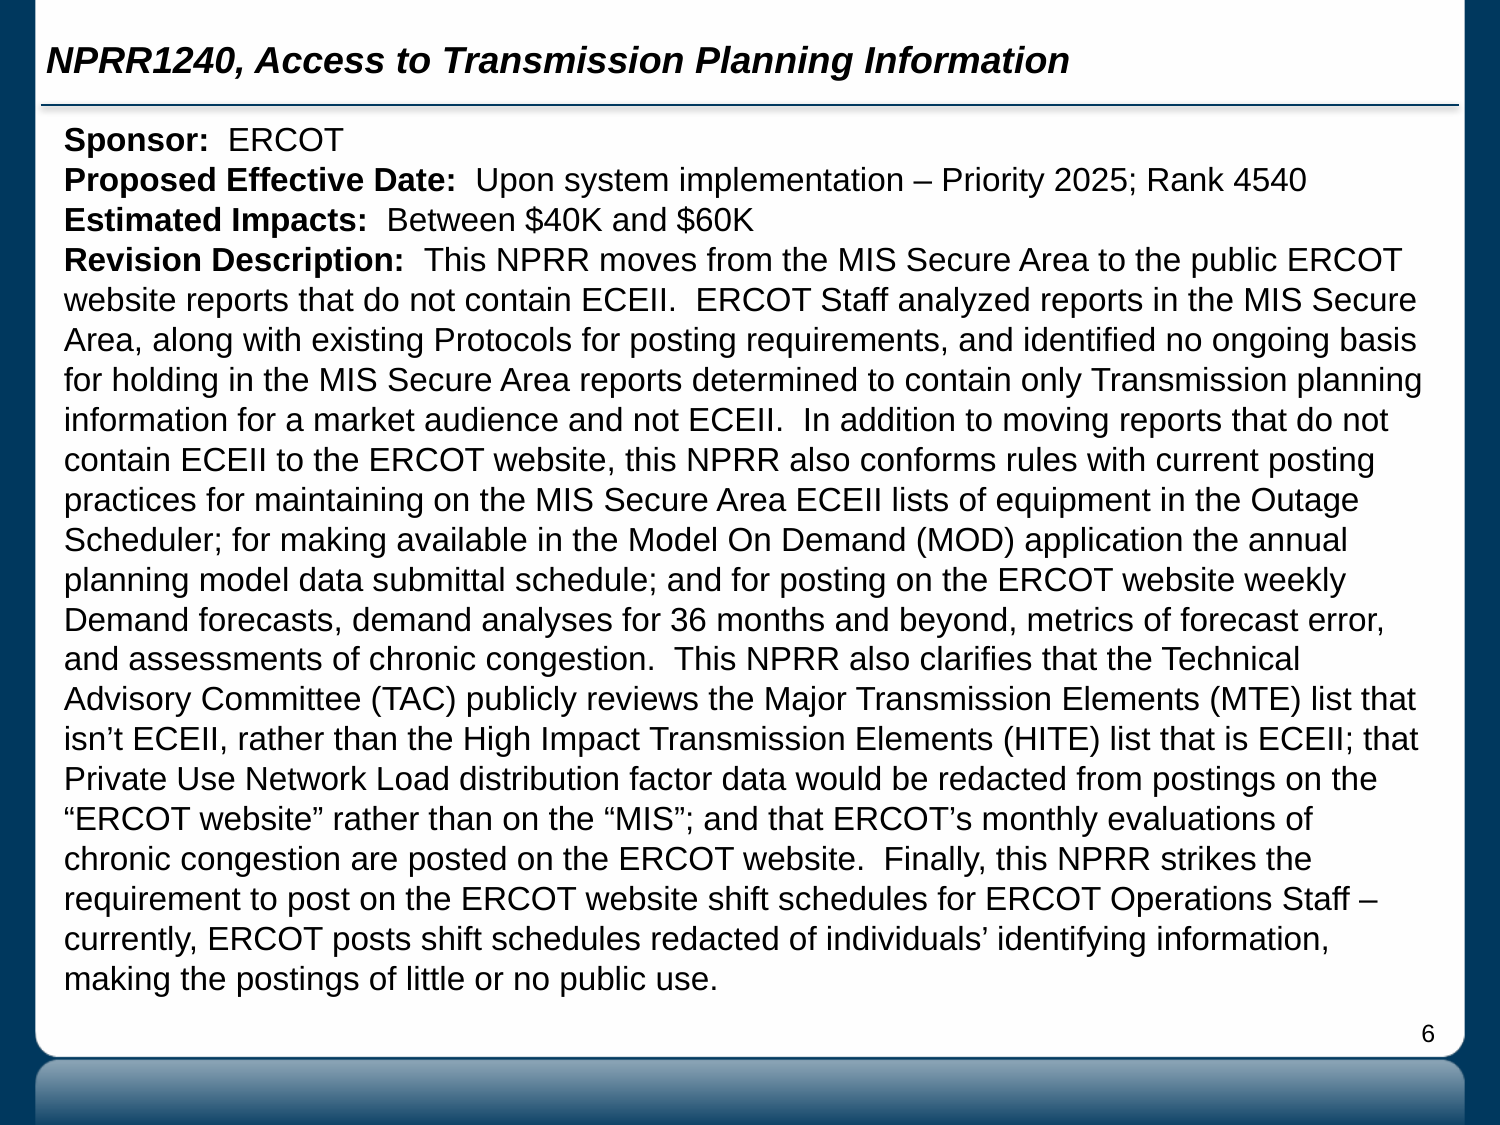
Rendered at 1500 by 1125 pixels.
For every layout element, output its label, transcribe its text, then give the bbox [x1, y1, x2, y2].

text_box Sponsor: ERCOT Proposed Effective Date: Upon system implementation – Priority 2025; Rank 4540 Estimated Impacts: Between $40K and $60K Revision Description: This NPRR moves from the MIS Secure Area to the public ERCOT website reports that do not contain ECEII. ERCOT Staff analyzed reports in the MIS Secure Area, along with existing Protocols for posting requirements, and identified no ongoing basis for holding in the MIS Secure Area reports determined to contain only Transmission planning information for a market audience and not ECEII. In addition to moving reports that do not contain ECEII to the ERCOT website, this NPRR also conforms rules with current posting practices for maintaining on the MIS Secure Area ECEII lists of equipment in the Outage Scheduler; for making available in the Model On Demand (MOD) application the annual planning model data submittal schedule; and for posting on the ERCOT website weekly Demand forecasts, demand analyses for 36 months and beyond, metrics of forecast error, and assessments of chronic congestion. This NPRR also clarifies that the Technical Advisory Committee (TAC) publicly reviews the Major Transmission Elements (MTE) list that isn’t ECEII, rather than the High Impact Transmission Elements (HITE) list that is ECEII; that Private Use Network Load distribution factor data would be redacted from postings on the “ERCOT website” rather than on the “MIS”; and that ERCOT’s monthly evaluations of chronic congestion are posted on the ERCOT website. Finally, this NPRR strikes the requirement to post on the ERCOT website shift schedules for ERCOT Operations Staff – currently, ERCOT posts shift schedules redacted of individuals’ identifying information, making the postings of little or no public use. [11, 111, 1444, 1005]
picture [35, 0, 1465, 1125]
title NPRR1240, Access to Transmission Planning Information [31, 20, 1464, 97]
